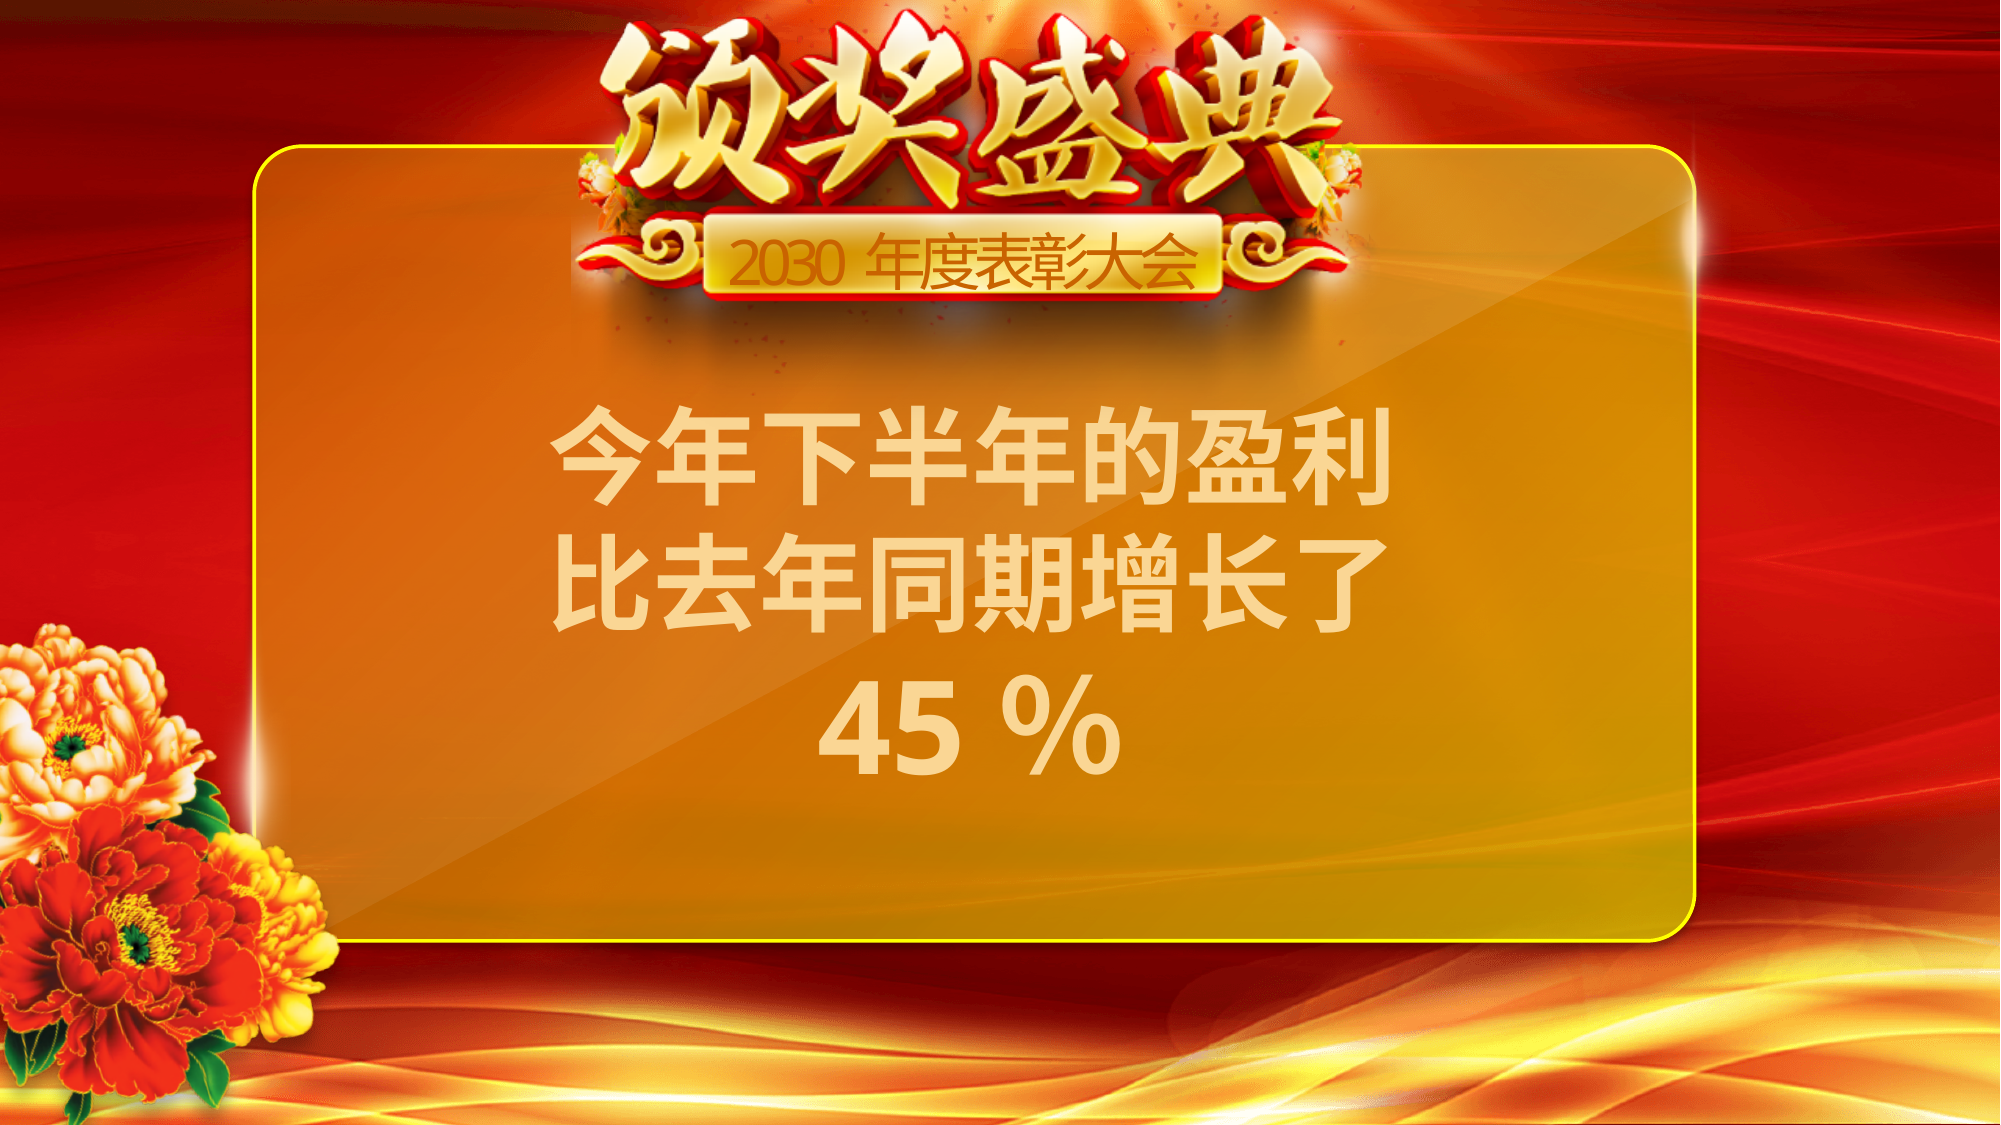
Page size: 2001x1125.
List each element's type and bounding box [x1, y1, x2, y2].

text_box [571, 0, 1380, 463]
picture [0, 0, 2000, 1125]
text_box [254, 146, 1697, 943]
